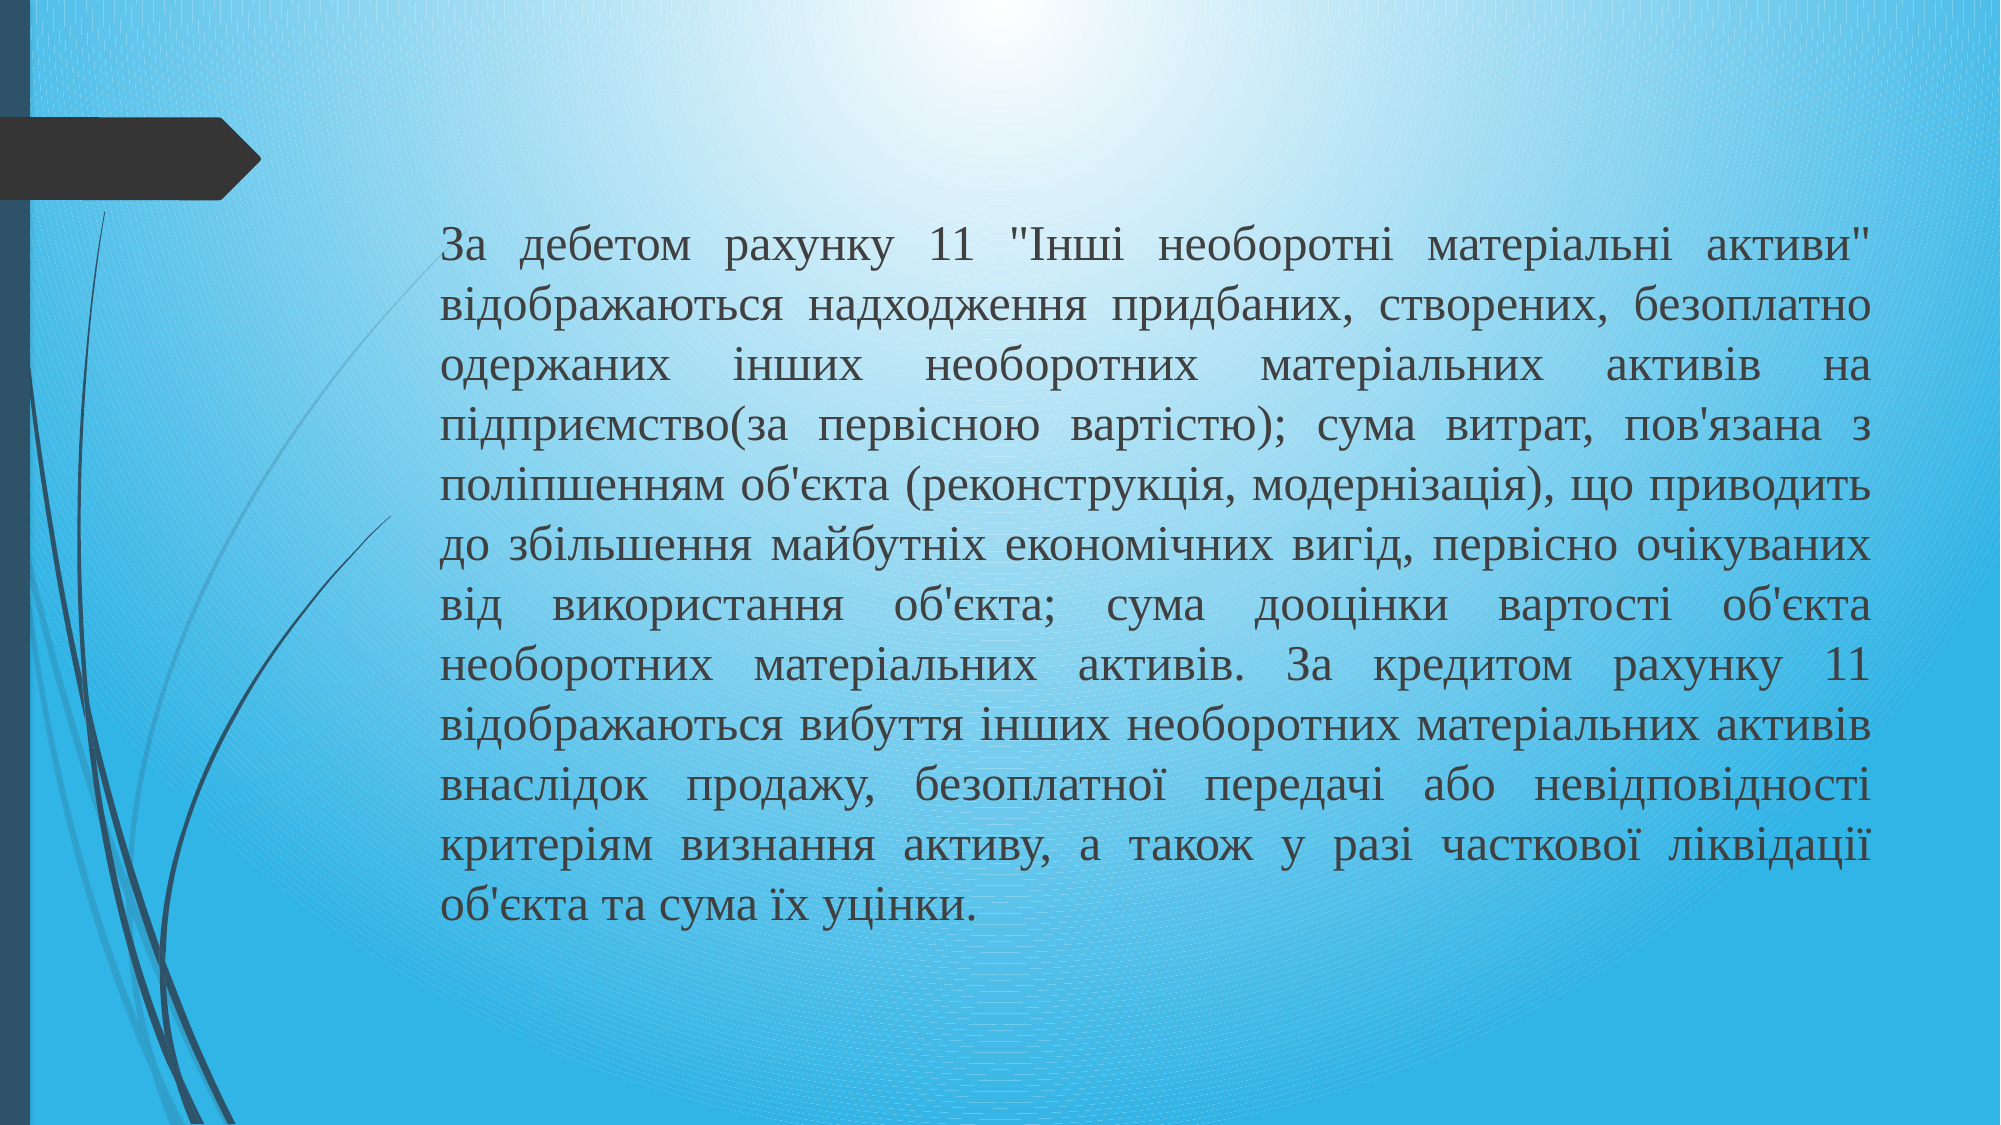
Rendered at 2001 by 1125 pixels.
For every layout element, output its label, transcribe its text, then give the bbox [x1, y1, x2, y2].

list За дебетом рахунку 11 "Інші необоротні матеріальні активи" відображаються надходження придбаних, створених, безоплатно одержаних інших необоротних матеріальних активів на підприємство(за первісною вартістю); сума витрат, пов'язана з поліпшенням об'єкта (реконструкція, модернізація), що приводить до збільшення майбутніх економічних вигід, первісно очікуваних від використання об'єкта; сума дооцінки вартості об'єкта необоротних матеріальних активів. За кредитом рахунку 11 відображаються вибуття інших необоротних матеріальних активів внаслідок продажу, безоплатної передачі або невідповідності критеріям визнання активу, а також у разі часткової ліквідації об'єкта та сума їх уцінки. [424, 202, 1888, 982]
